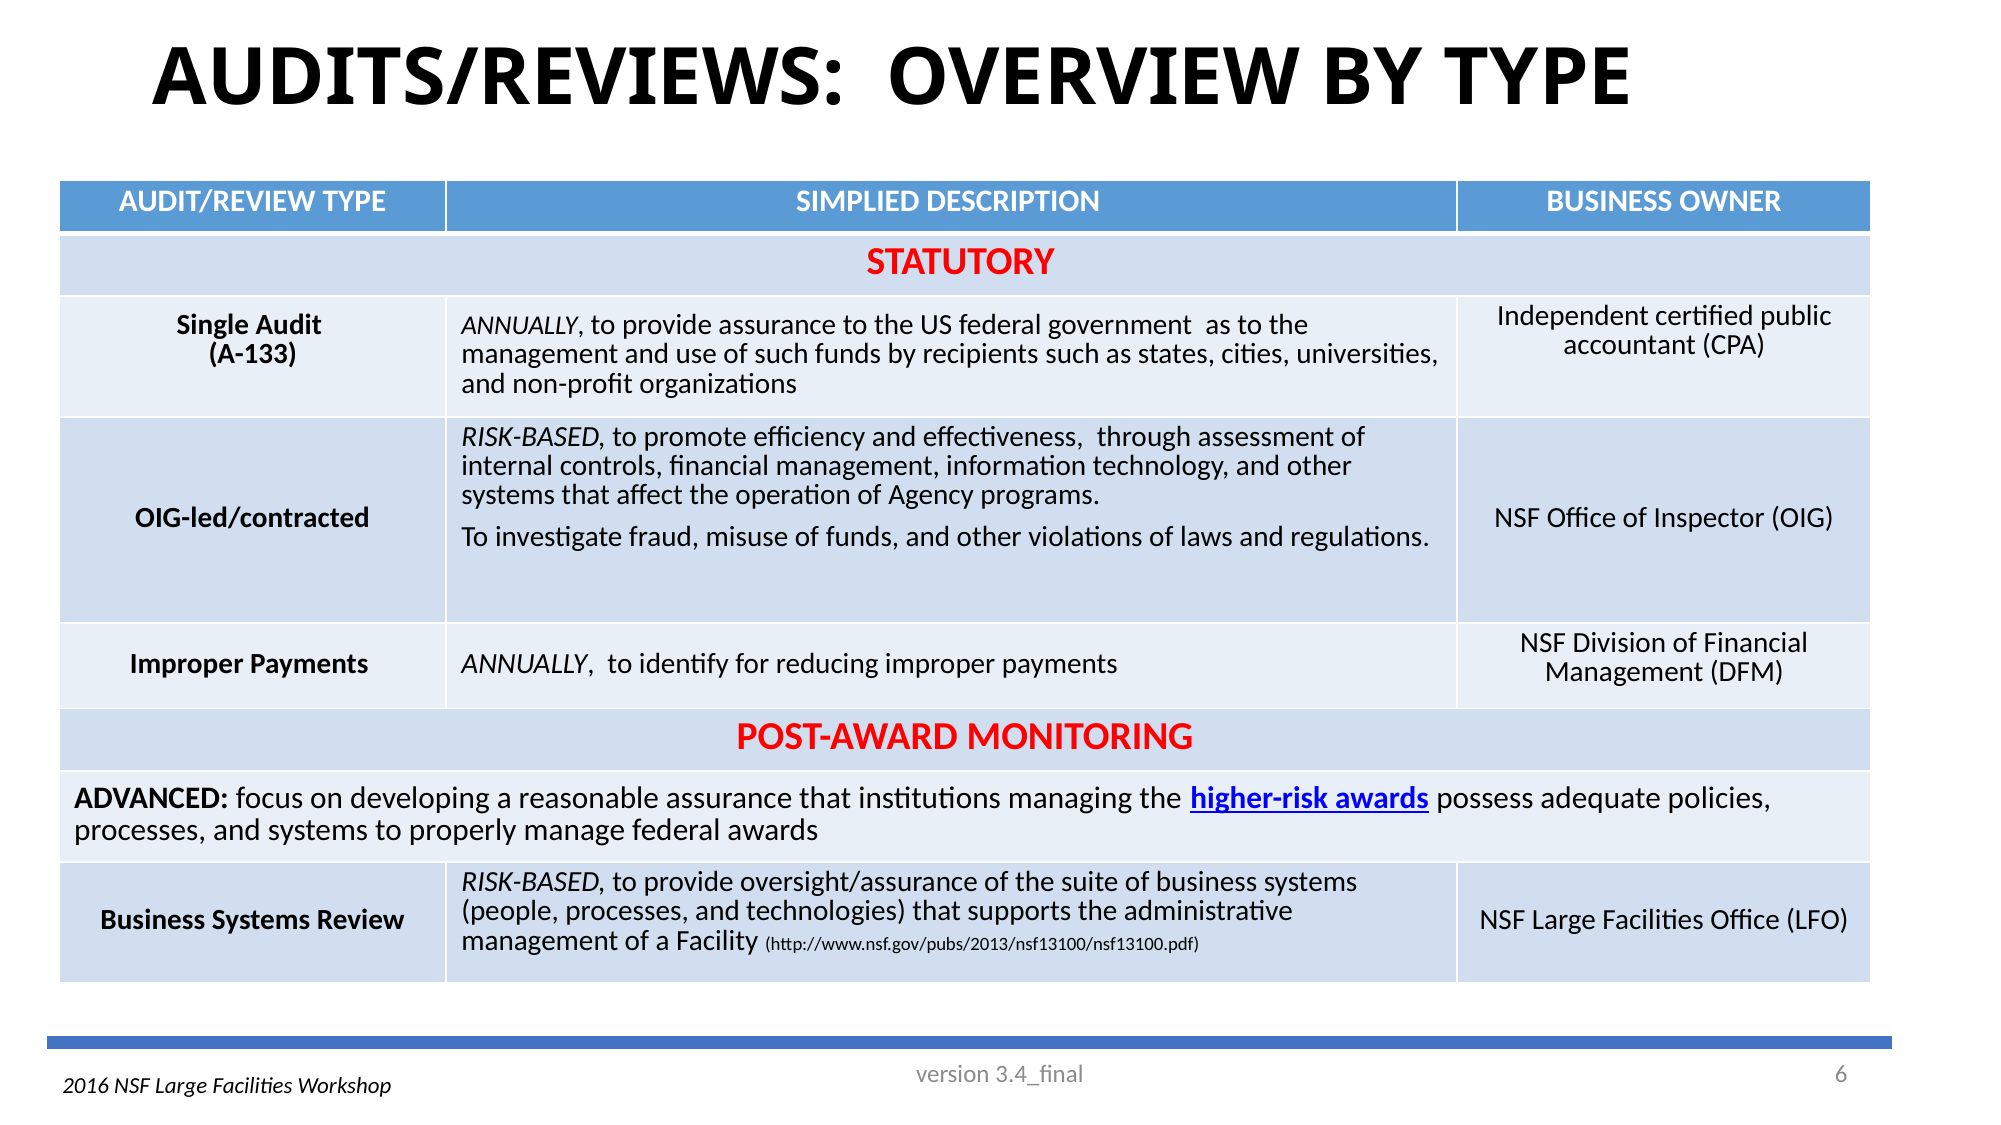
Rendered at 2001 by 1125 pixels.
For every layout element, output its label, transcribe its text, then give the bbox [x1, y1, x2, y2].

title AUDITS/REVIEWS: OVERVIEW BY TYPE [137, 0, 1872, 158]
table_header BUSINESS OWNER [1458, 181, 1870, 231]
table_cell NSF Office of Inspector (OIG) [1458, 418, 1870, 622]
footer version 3.4_final [662, 1043, 1338, 1103]
table_cell ANNUALLY, to identify for reducing improper payments [447, 624, 1456, 708]
table_header SIMPLIED DESCRIPTION [447, 181, 1456, 231]
table_header AUDIT/REVIEW TYPE [60, 181, 445, 231]
table_cell NSF Division of Financial Management (DFM) [1458, 624, 1870, 708]
table_cell STATUTORY [60, 236, 1870, 295]
table_cell Business Systems Review [60, 863, 445, 982]
table_cell Single Audit (A-133) [60, 297, 445, 416]
slide_number 6 [1412, 1049, 1863, 1103]
table_cell POST-AWARD MONITORING [60, 709, 1870, 770]
table_cell OIG-led/contracted [60, 418, 445, 622]
table_cell RISK-BASED, to provide oversight/assurance of the suite of business systems (people, processes, and technologies) that supports the administrative management of a Facility (http://www.nsf.gov/pubs/2013/nsf13100/nsf13100.pdf) [447, 863, 1456, 982]
table_cell RISK-BASED, to promote efficiency and effectiveness, through assessment of internal controls, financial management, information technology, and other systems that affect the operation of Agency programs. To investigate fraud, misuse of funds, and other violations of laws and regulations. [447, 418, 1456, 622]
text_box 2016 NSF Large Facilities Workshop [47, 1062, 498, 1105]
table_cell Independent certified public accountant (CPA) [1458, 297, 1870, 416]
table_cell Improper Payments [60, 624, 445, 708]
table_cell ADVANCED: focus on developing a reasonable assurance that institutions managing the higher-risk awards possess adequate policies, processes, and systems to properly manage federal awards [60, 772, 1870, 861]
table_cell ANNUALLY, to provide assurance to the US federal government as to the management and use of such funds by recipients such as states, cities, universities, and non-profit organizations [447, 297, 1456, 416]
table_cell NSF Large Facilities Office (LFO) [1458, 863, 1870, 982]
